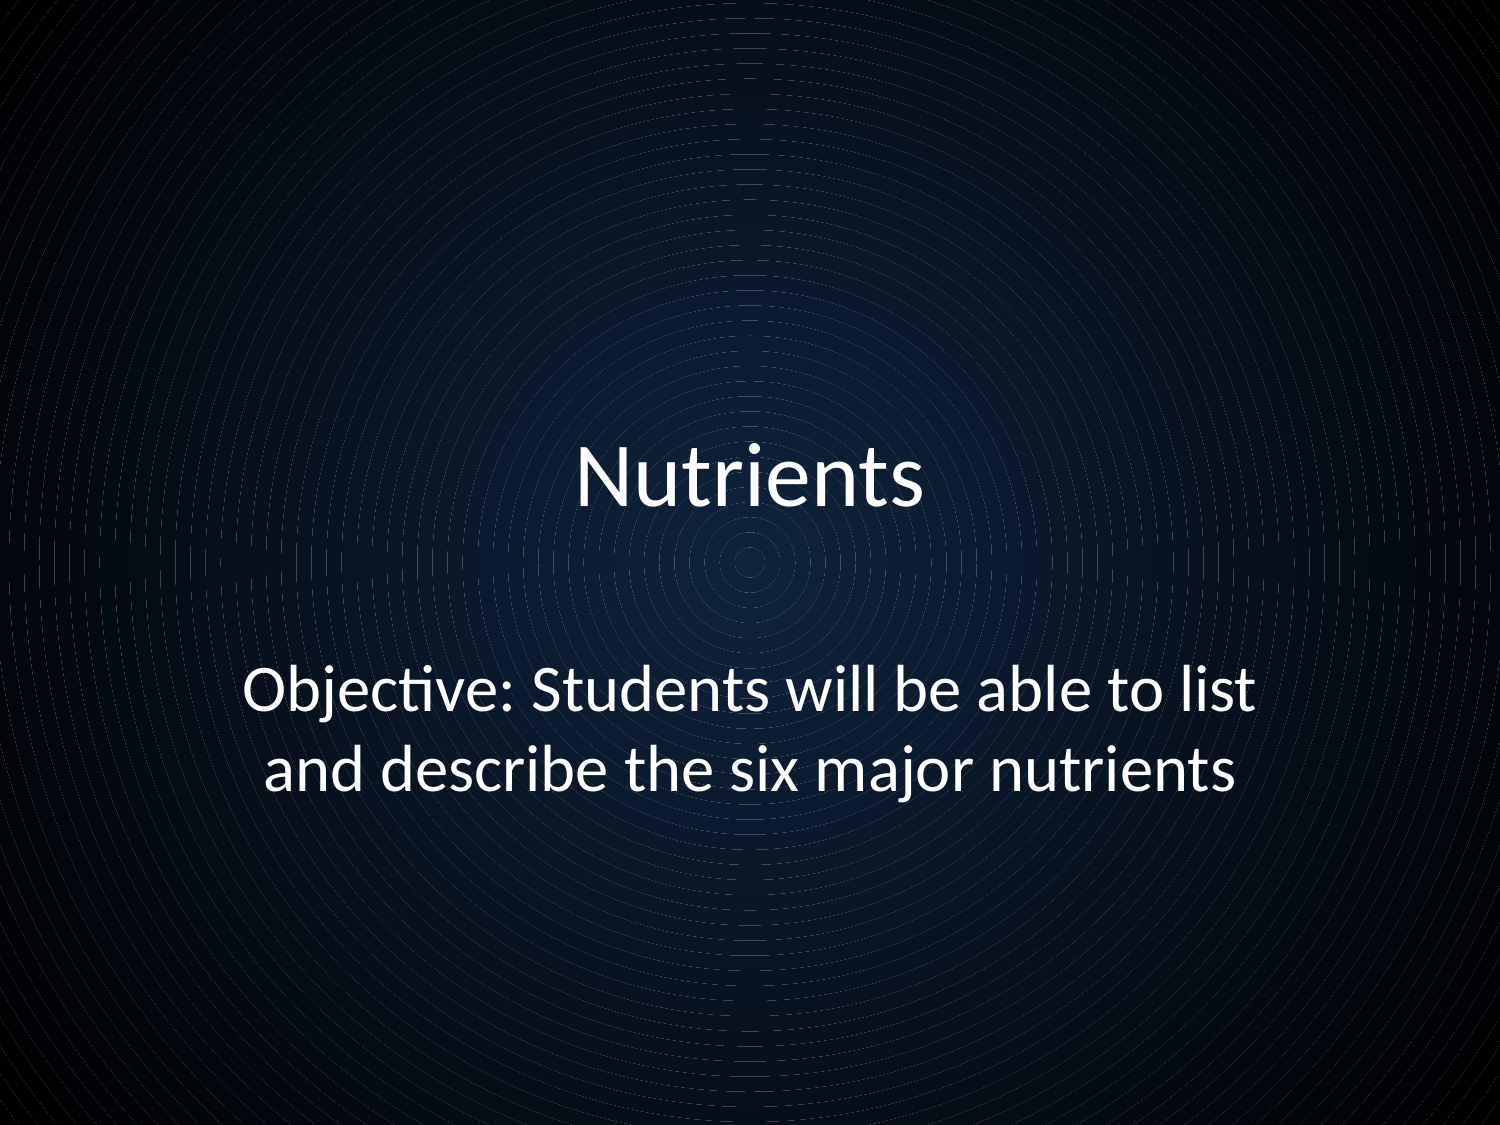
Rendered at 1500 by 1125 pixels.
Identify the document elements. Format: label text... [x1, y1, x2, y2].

subtitle Objective: Students will be able to list and describe the six major nutrients [225, 637, 1275, 925]
title Nutrients [112, 349, 1388, 591]
